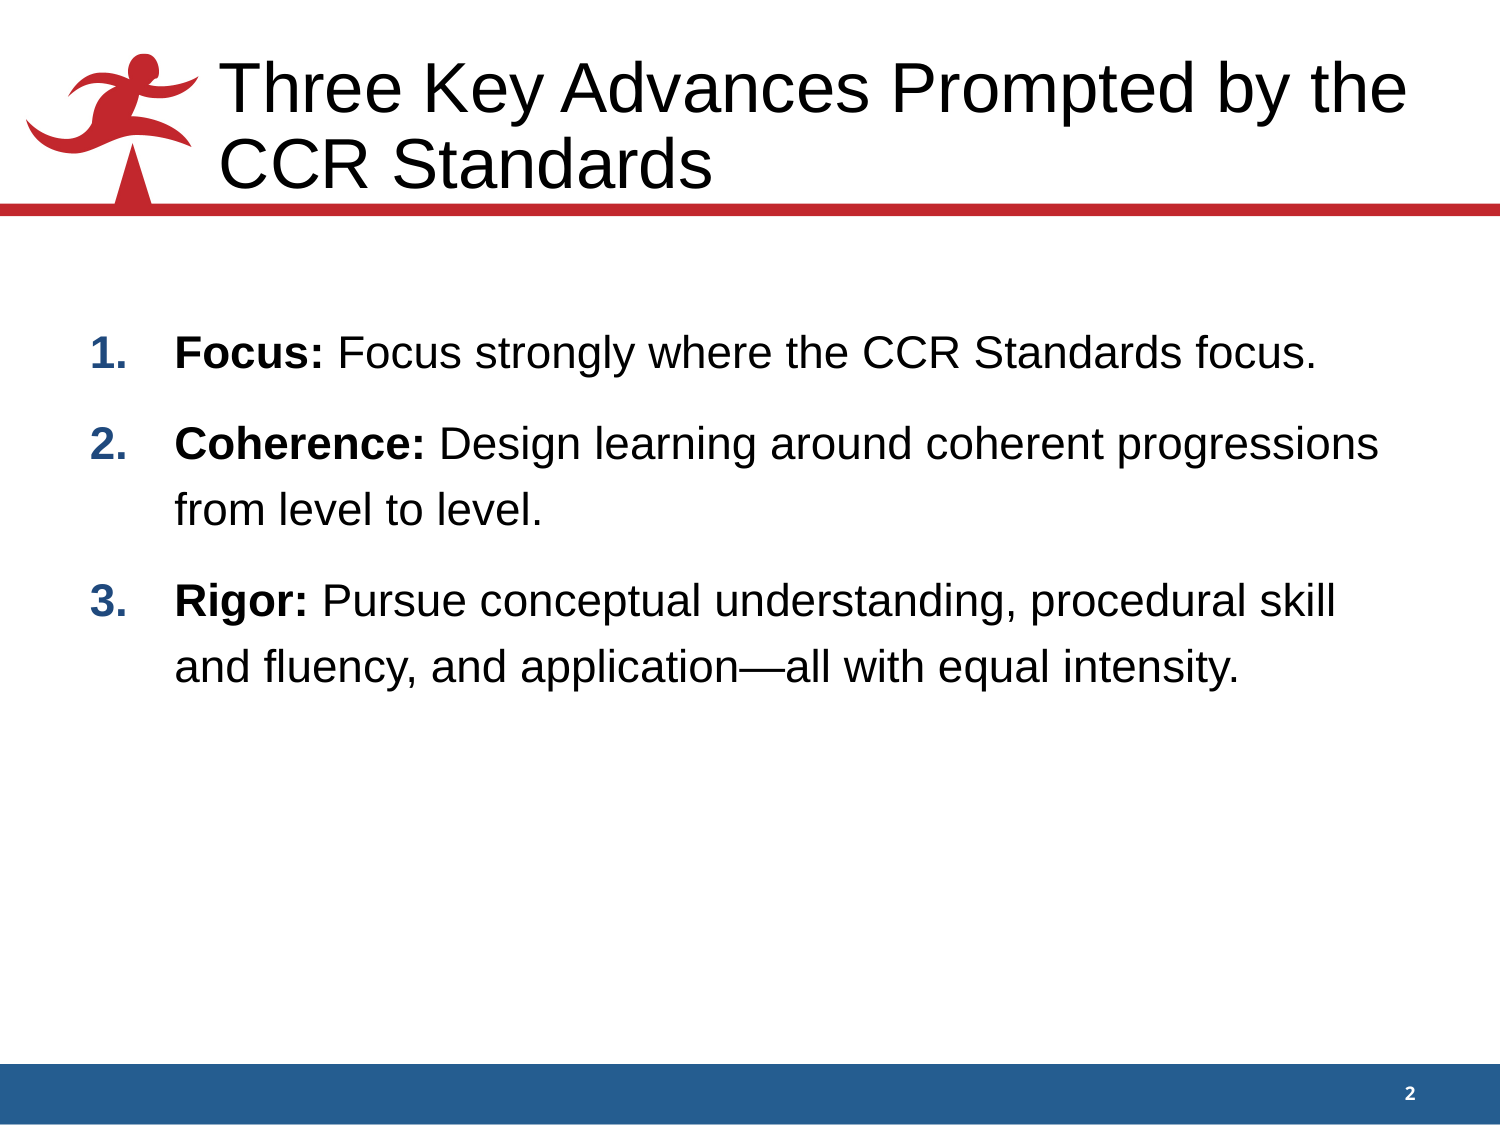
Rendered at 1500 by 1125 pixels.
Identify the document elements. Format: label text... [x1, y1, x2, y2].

list Focus: Focus strongly where the CCR Standards focus. Coherence: Design learning around coherent progressions from level to level. Rigor: Pursue conceptual understanding, procedural skill and fluency, and application—all with equal intensity. [75, 304, 1425, 877]
picture [0, 0, 1500, 1125]
title Three Key Advances Prompted by the CCR Standards [204, 34, 1500, 212]
